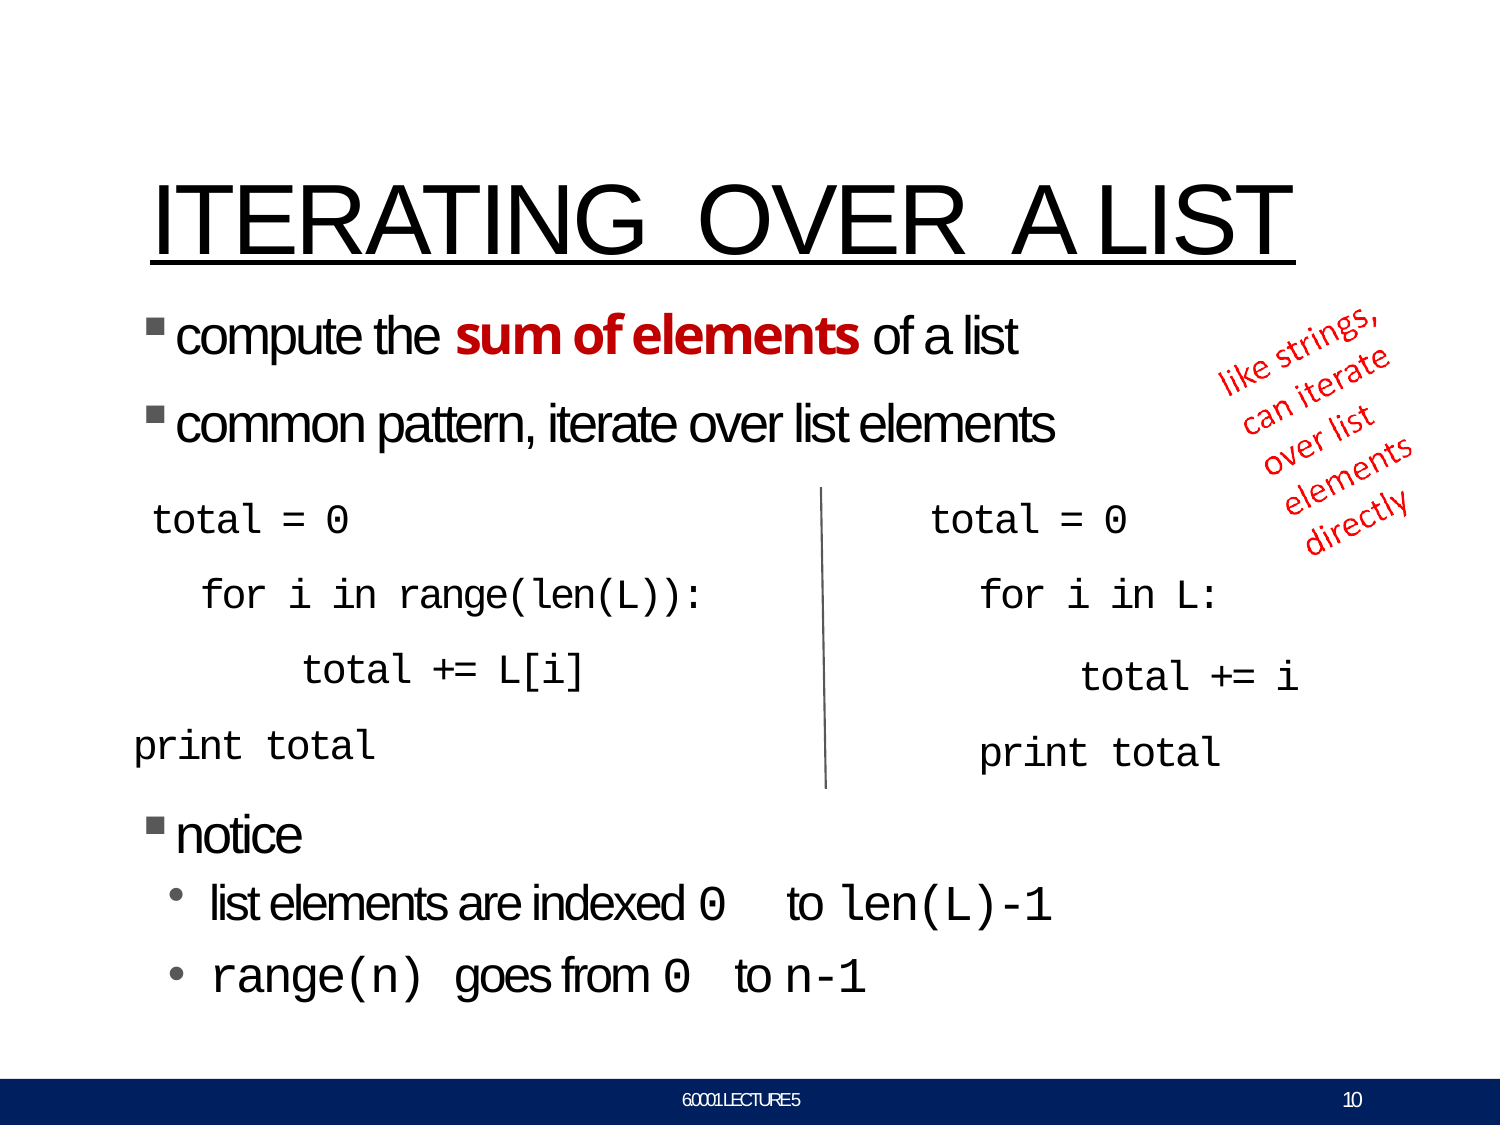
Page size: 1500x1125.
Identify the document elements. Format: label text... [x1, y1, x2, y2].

text_box compute the sum of elements of a list common pattern, iterate over list elements [132, 275, 1117, 453]
text_box [1218, 309, 1412, 555]
text_box total = 0 for i in L: total += i print total [926, 464, 1331, 775]
text_box total = 0 for i in range(len(L)): total += L[i] print total notice list elements are indexed 0 [132, 465, 778, 931]
footer 6.0001 LECTURE 5 [679, 1090, 821, 1125]
text_box to len(L)-1 [784, 868, 1083, 931]
title ITERATING OVER A LIST [147, 152, 1376, 342]
text_box 10 [1340, 1088, 1367, 1112]
text_box to n-1 [732, 940, 881, 1003]
text_box range(n) goes from 0 [165, 940, 707, 1003]
